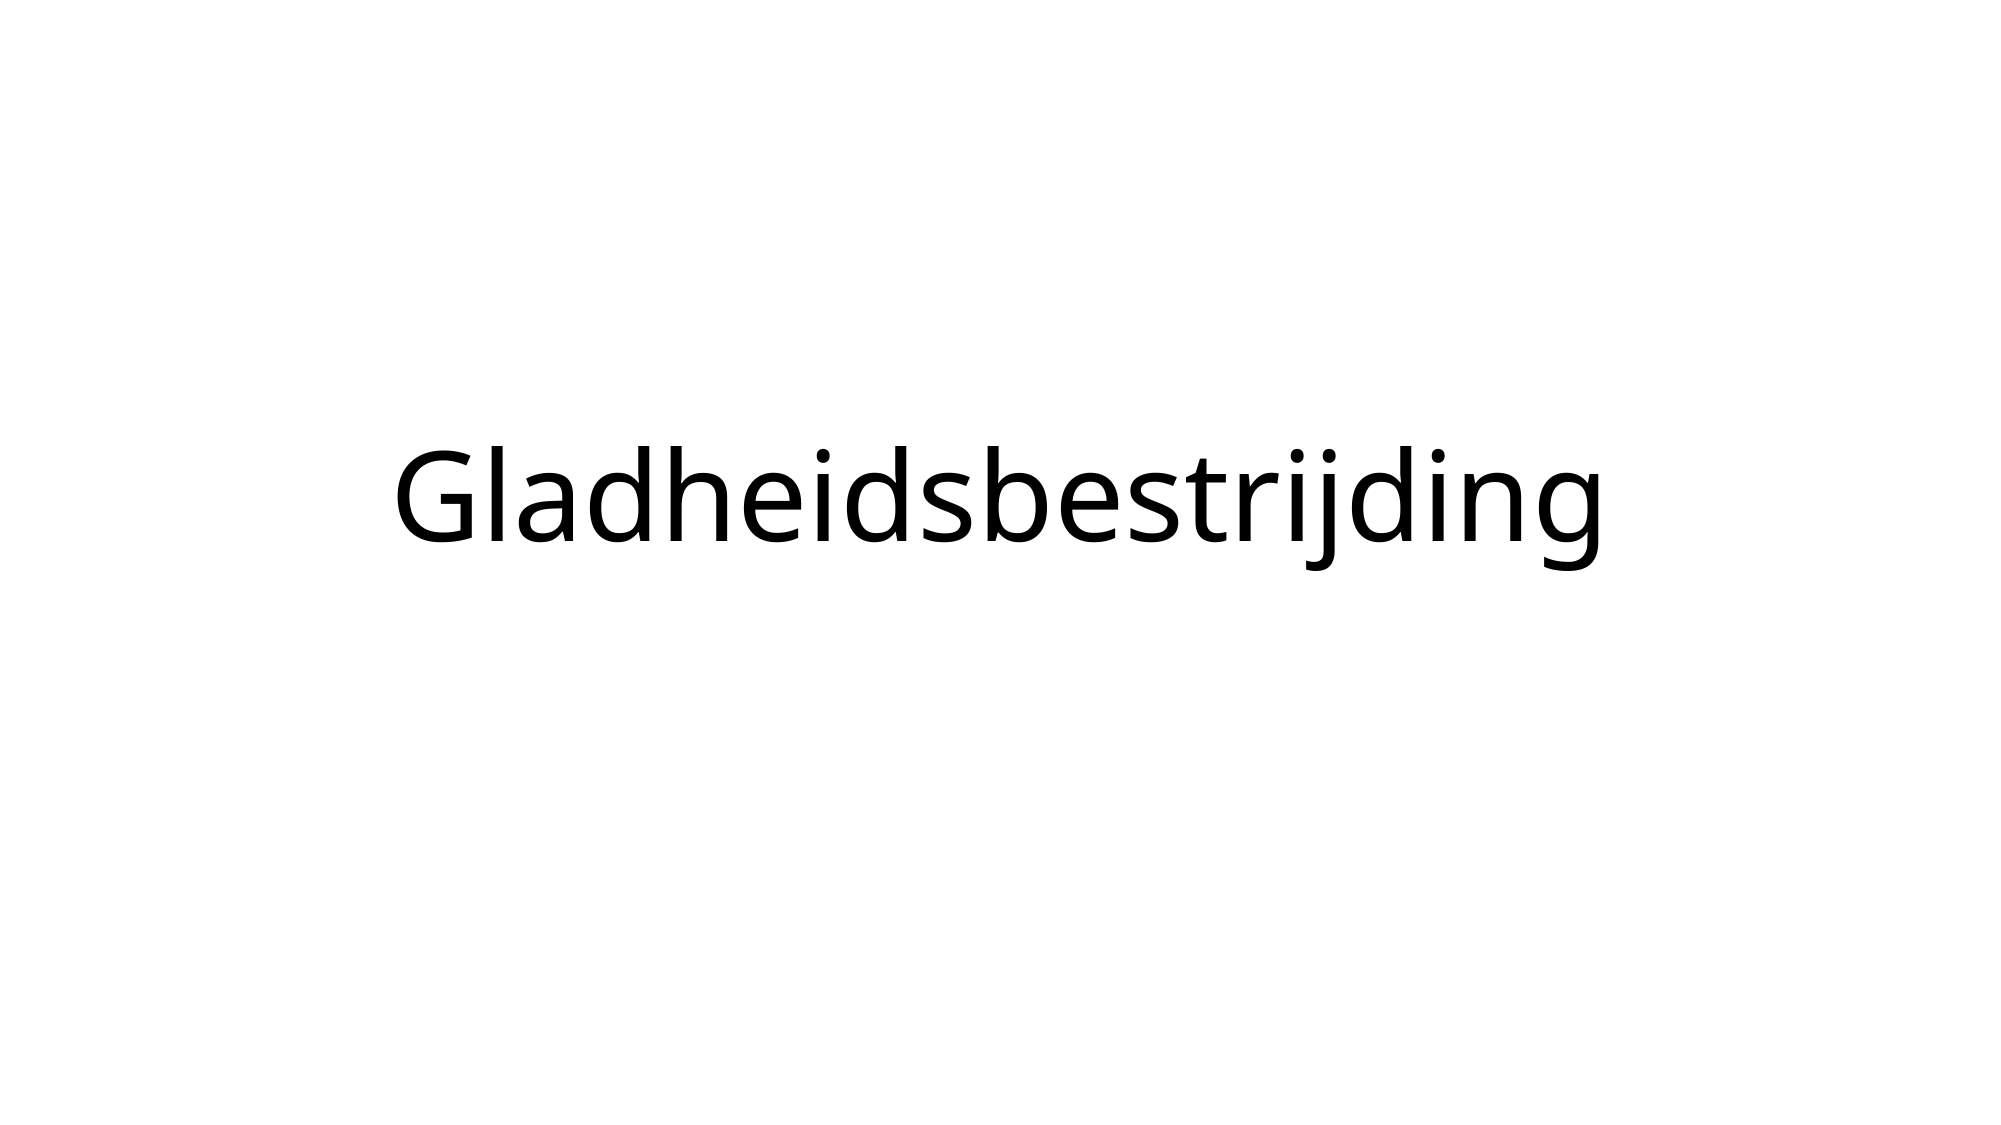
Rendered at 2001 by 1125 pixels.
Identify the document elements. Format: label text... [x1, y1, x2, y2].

title Gladheidsbestrijding [249, 184, 1750, 576]
